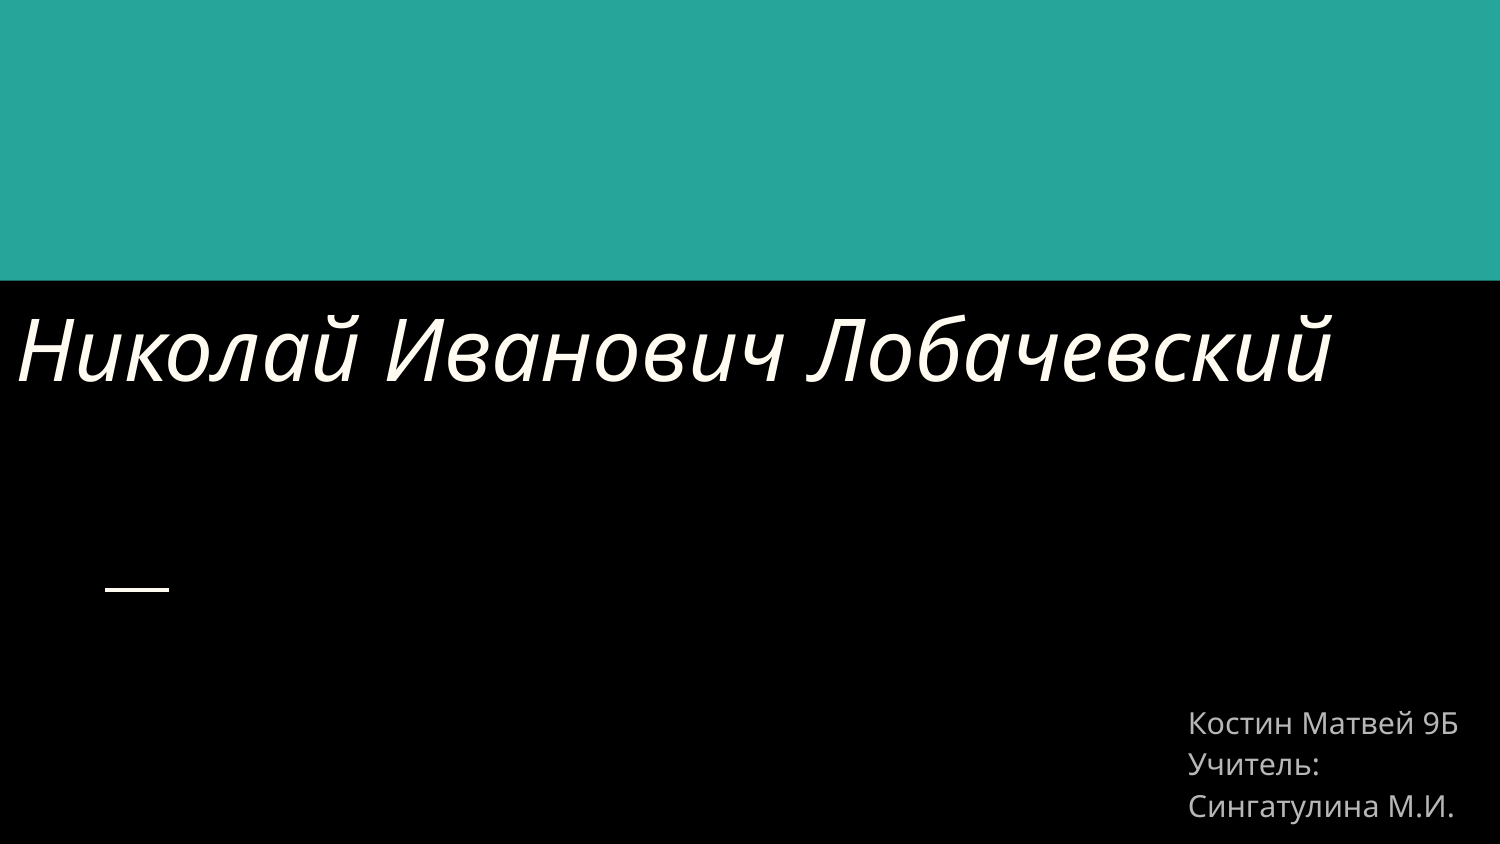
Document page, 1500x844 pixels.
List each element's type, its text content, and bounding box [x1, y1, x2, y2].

title Николай Иванович Лобачевский [0, 181, 1500, 422]
subtitle Костин Матвей 9Б Учитель: Сингатулина М.И. [1172, 686, 1500, 844]
